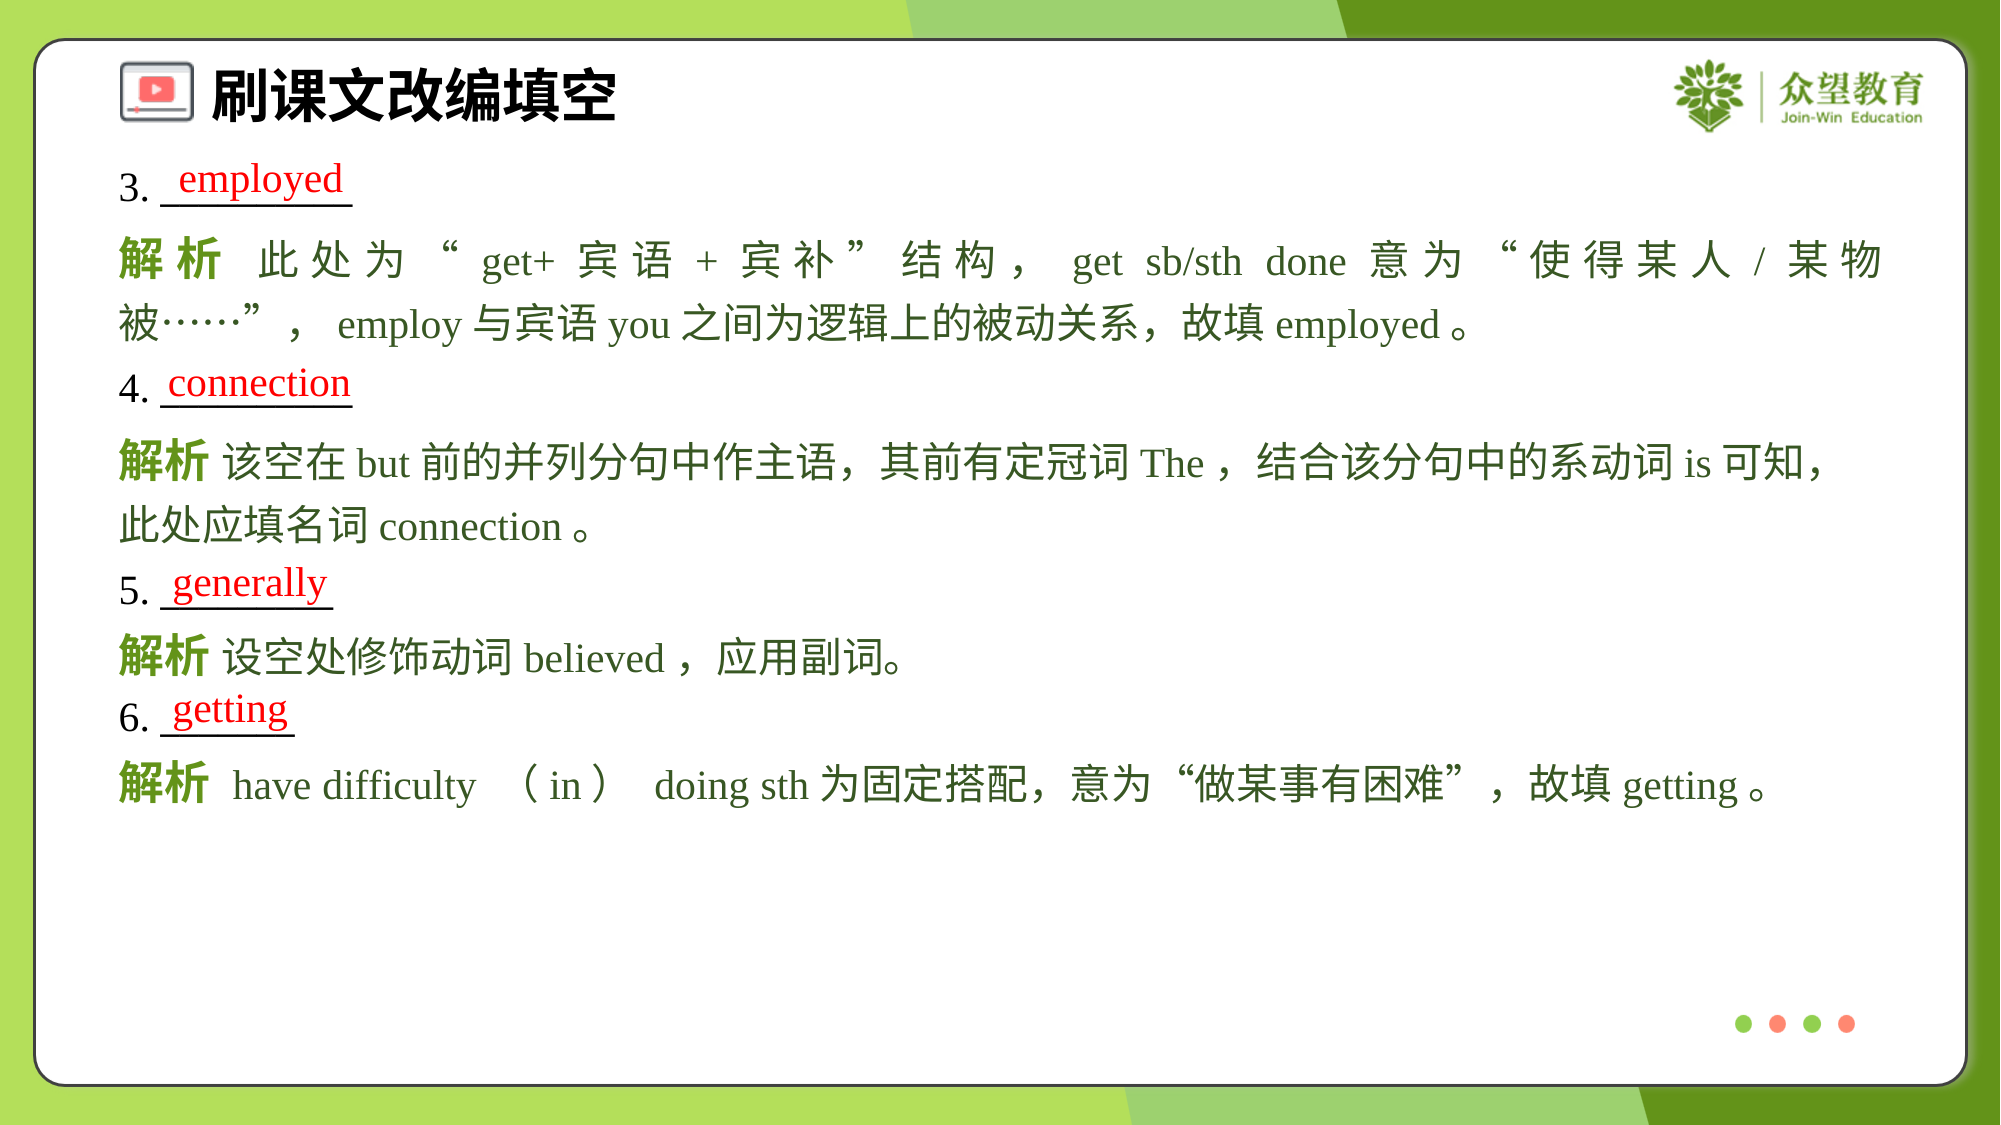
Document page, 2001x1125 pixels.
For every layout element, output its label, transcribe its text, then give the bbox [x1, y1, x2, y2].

text_box generally [167, 542, 332, 600]
text_box 解析 设空处修饰动词believed，应用副词。 [118, 613, 1883, 676]
text_box 解析 have difficulty （in） doing sth为固定搭配，意为“做某事有困难”，故填getting。 [118, 740, 1883, 803]
text_box 解析 此处为“get+宾语+宾补”结构，get sb/sth done意为“使得某人/某物被……”，employ与宾语you之间为逻辑上的被动关系，故填employed。 [118, 215, 1883, 343]
text_box 6. _______ [118, 677, 1883, 734]
text_box employed [174, 138, 348, 197]
text_box 4. __________ [118, 348, 1883, 406]
text_box connection [163, 342, 356, 400]
text_box 5. _________ [118, 550, 1883, 608]
text_box 3. __________ [118, 146, 1883, 204]
picture [0, 0, 2000, 1125]
text_box getting [167, 668, 293, 727]
text_box 解析 该空在but前的并列分句中作主语，其前有定冠词The，结合该分句中的系动词is可知，此处应填名词connection。 [118, 417, 1883, 545]
